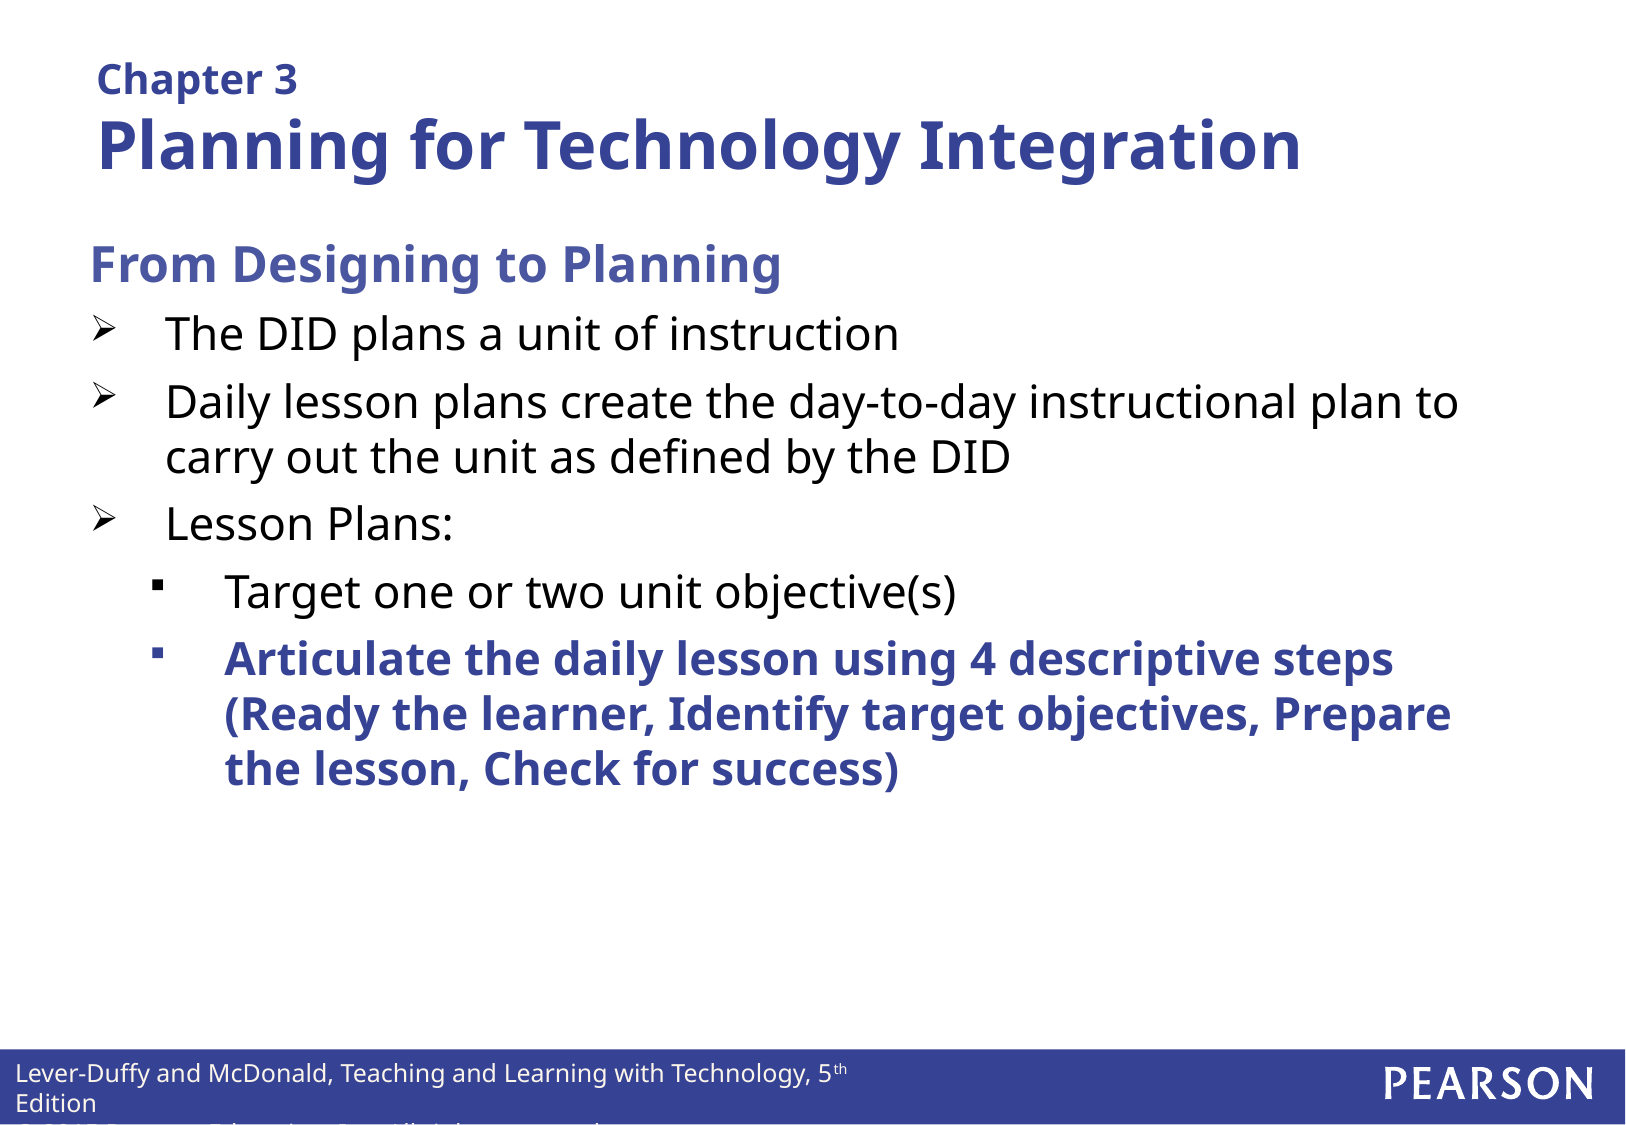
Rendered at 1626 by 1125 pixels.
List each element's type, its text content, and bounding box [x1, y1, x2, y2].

list From Designing to Planning The DID plans a unit of instruction Daily lesson plans create the day-to-day instructional plan to carry out the unit as defined by the DID Lesson Plans: Target one or two unit objective(s) Articulate the daily lesson using 4 descriptive steps (Ready the learner, Identify target objectives, Prepare the lesson, Check for success) [75, 224, 1538, 968]
title Chapter 3 Planning for Technology Integration [81, 45, 1544, 233]
